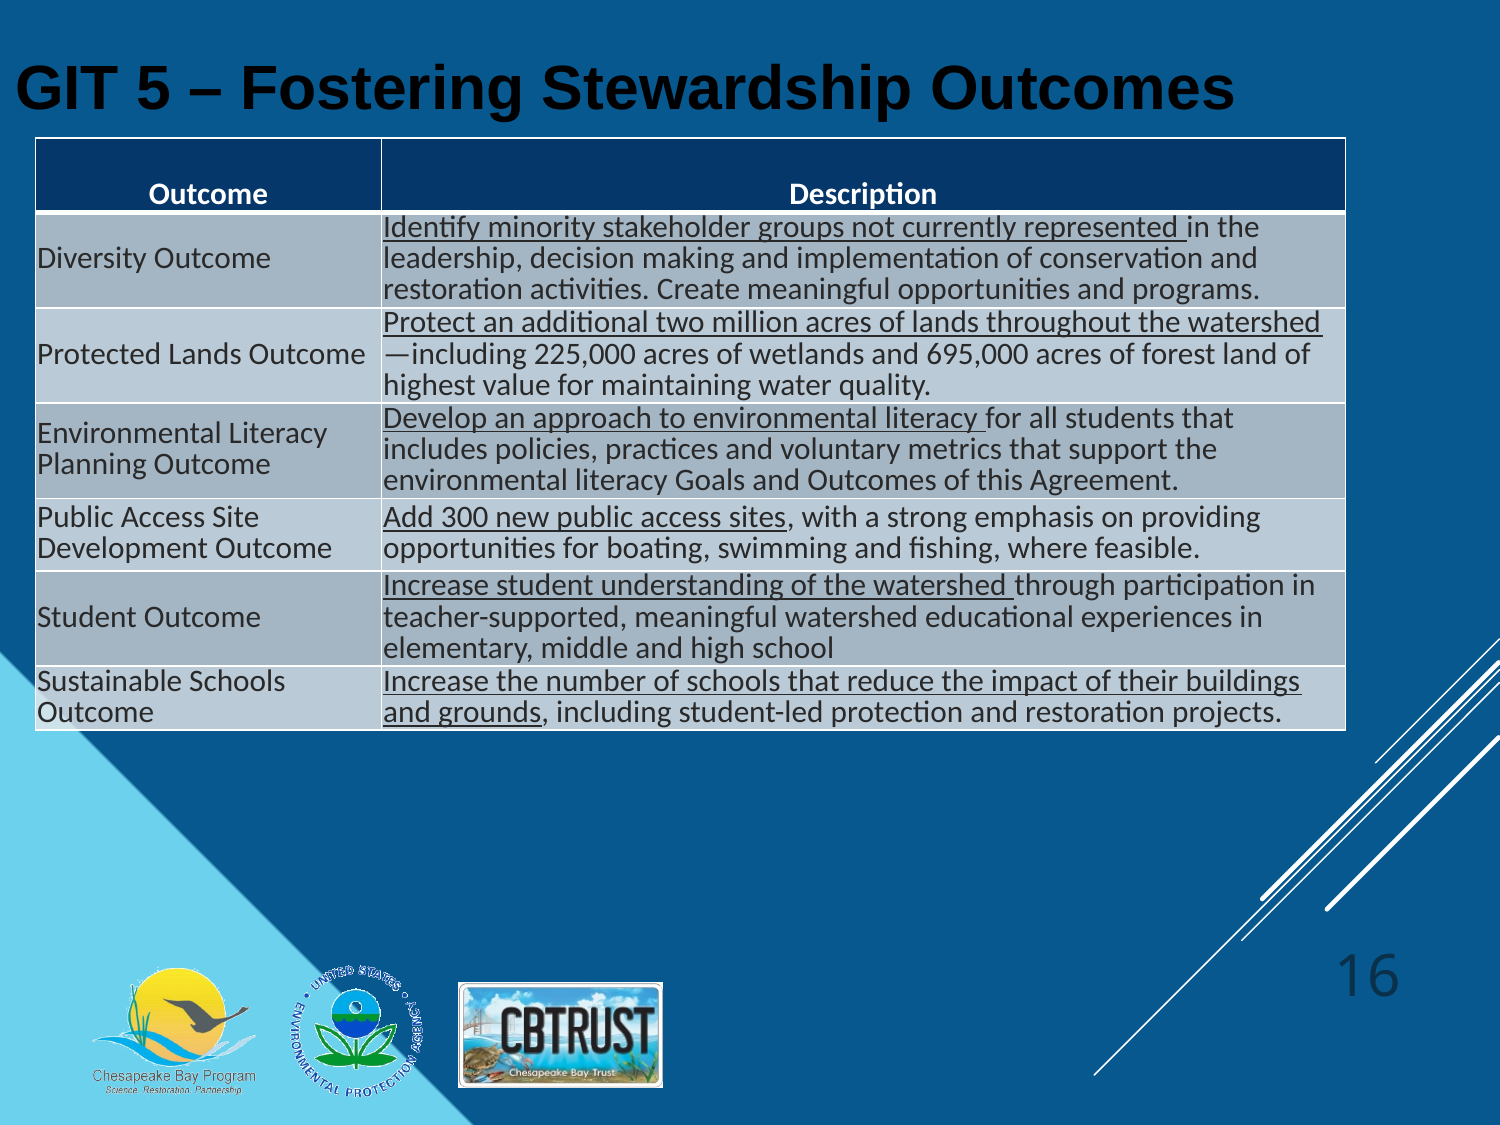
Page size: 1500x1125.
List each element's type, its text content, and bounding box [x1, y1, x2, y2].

table_cell Increase student understanding of the watershed through participation in teacher-supported, meaningful watershed educational experiences in elementary, middle and high school [382, 572, 1345, 665]
table_cell Environmental Literacy Planning Outcome [36, 404, 381, 498]
table_cell Protected Lands Outcome [36, 309, 381, 402]
table_cell Increase the number of schools that reduce the impact of their buildings and grounds, including student-led protection and restoration projects. [382, 667, 1345, 729]
table_cell Develop an approach to environmental literacy for all students that includes policies, practices and voluntary metrics that support the environmental literacy Goals and Outcomes of this Agreement. [382, 404, 1345, 498]
table_header Outcome [36, 139, 381, 210]
table_cell Identify minority stakeholder groups not currently represented in the leadership, decision making and implementation of conservation and restoration activities. Create meaningful opportunities and programs. [382, 215, 1345, 307]
slide_number 16 [1275, 915, 1416, 1025]
title GIT 5 – Fostering Stewardship Outcomes [0, 6, 1500, 163]
table_cell Protect an additional two million acres of lands throughout the watershed—including 225,000 acres of wetlands and 695,000 acres of forest land of highest value for maintaining water quality. [382, 309, 1345, 402]
table_cell Student Outcome [36, 572, 381, 665]
table_cell Diversity Outcome [36, 215, 381, 307]
table_header Description [382, 139, 1345, 210]
table_cell Sustainable Schools Outcome [36, 667, 381, 729]
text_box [88, 944, 663, 1101]
table_cell Public Access Site Development Outcome [36, 499, 381, 570]
table_cell Add 300 new public access sites, with a strong emphasis on providing opportunities for boating, swimming and fishing, where feasible. [382, 499, 1345, 570]
